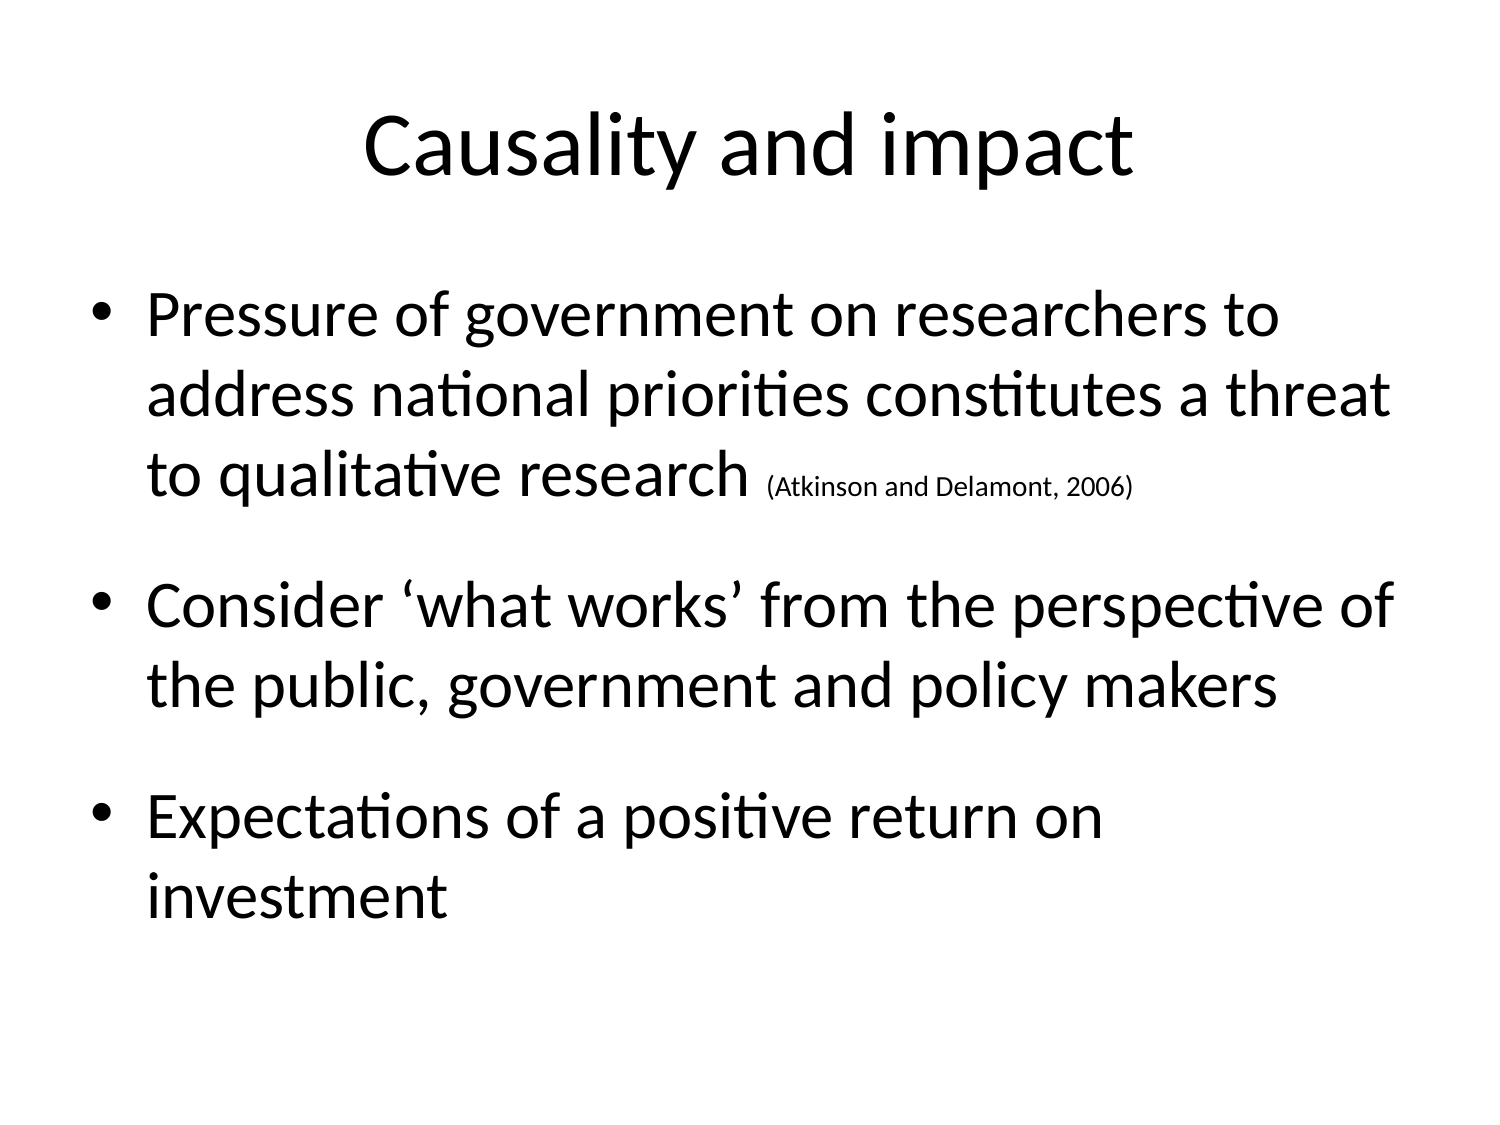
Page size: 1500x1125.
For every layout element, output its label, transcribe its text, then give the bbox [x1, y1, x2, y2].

title Causality and impact [75, 45, 1425, 233]
list Pressure of government on researchers to address national priorities constitutes a threat to qualitative research (Atkinson and Delamont, 2006) Consider ‘what works’ from the perspective of the public, government and policy makers Expectations of a positive return on investment [75, 262, 1425, 1005]
